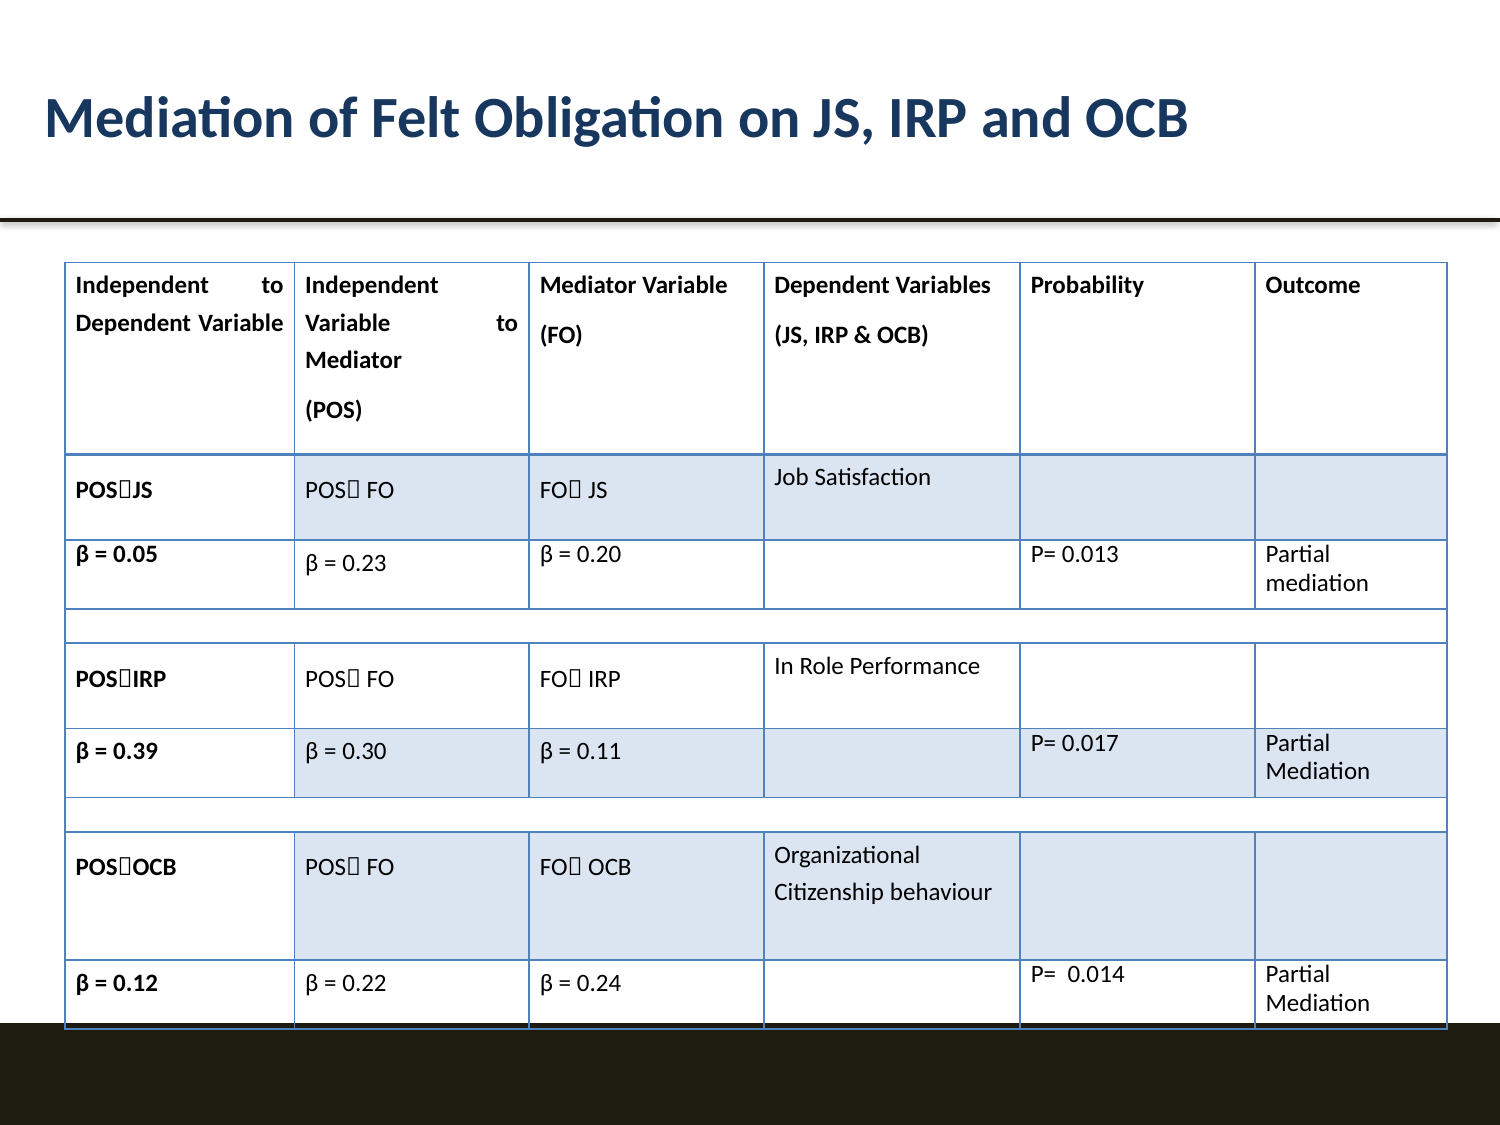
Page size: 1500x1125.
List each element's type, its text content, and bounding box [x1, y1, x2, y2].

table_cell β = 0.39 [66, 729, 294, 797]
table_cell [1021, 833, 1254, 959]
table_cell Partial Mediation [1256, 961, 1446, 1028]
table_header Outcome [1256, 263, 1446, 453]
table_cell In Role Performance [765, 644, 1019, 728]
table_cell P= 0.014 [1021, 961, 1254, 1028]
table_cell [765, 961, 1019, 1028]
table_cell P= 0.017 [1021, 729, 1254, 797]
table_cell [66, 610, 1446, 642]
table_cell POSOCB [66, 833, 294, 959]
table_cell POSJS [66, 456, 294, 539]
table_cell POS FO [295, 644, 528, 728]
table_header Independent Variable to Mediator (POS) [295, 263, 528, 453]
table_header Probability [1021, 263, 1254, 453]
table_cell β = 0.20 [530, 541, 763, 608]
table_header Mediator Variable (FO) [530, 263, 763, 453]
table_cell β = 0.11 [530, 729, 763, 797]
table_cell β = 0.12 [66, 961, 294, 1028]
table_cell β = 0.24 [530, 961, 763, 1028]
table_cell POS FO [295, 456, 528, 539]
table_cell β = 0.05 [66, 541, 294, 608]
table_header Independent to Dependent Variable [66, 263, 294, 453]
table_cell Partial mediation [1256, 541, 1446, 608]
table_cell [765, 729, 1019, 797]
table_cell POSIRP [66, 644, 294, 728]
table_cell FO JS [530, 456, 763, 539]
table_cell [1256, 644, 1446, 728]
table_cell β = 0.23 [295, 541, 528, 608]
table_cell β = 0.30 [295, 729, 528, 797]
table_cell [1256, 456, 1446, 539]
table_cell [765, 541, 1019, 608]
table_cell [66, 798, 1446, 831]
table_cell POS FO [295, 833, 528, 959]
text_box Mediation of Felt Obligation on JS, IRP and OCB [30, 71, 1247, 157]
table_cell β = 0.22 [295, 961, 528, 1028]
table_cell Organizational Citizenship behaviour [765, 833, 1019, 959]
table_cell P= 0.013 [1021, 541, 1254, 608]
table_cell FO OCB [530, 833, 763, 959]
table_cell [1021, 644, 1254, 728]
text_box [0, 1021, 1500, 1125]
table_header Dependent Variables (JS, IRP & OCB) [765, 263, 1019, 453]
table_cell [1256, 833, 1446, 959]
table_cell [1021, 456, 1254, 539]
table_cell Job Satisfaction [765, 456, 1019, 539]
table_cell Partial Mediation [1256, 729, 1446, 797]
table_cell FO IRP [530, 644, 763, 728]
